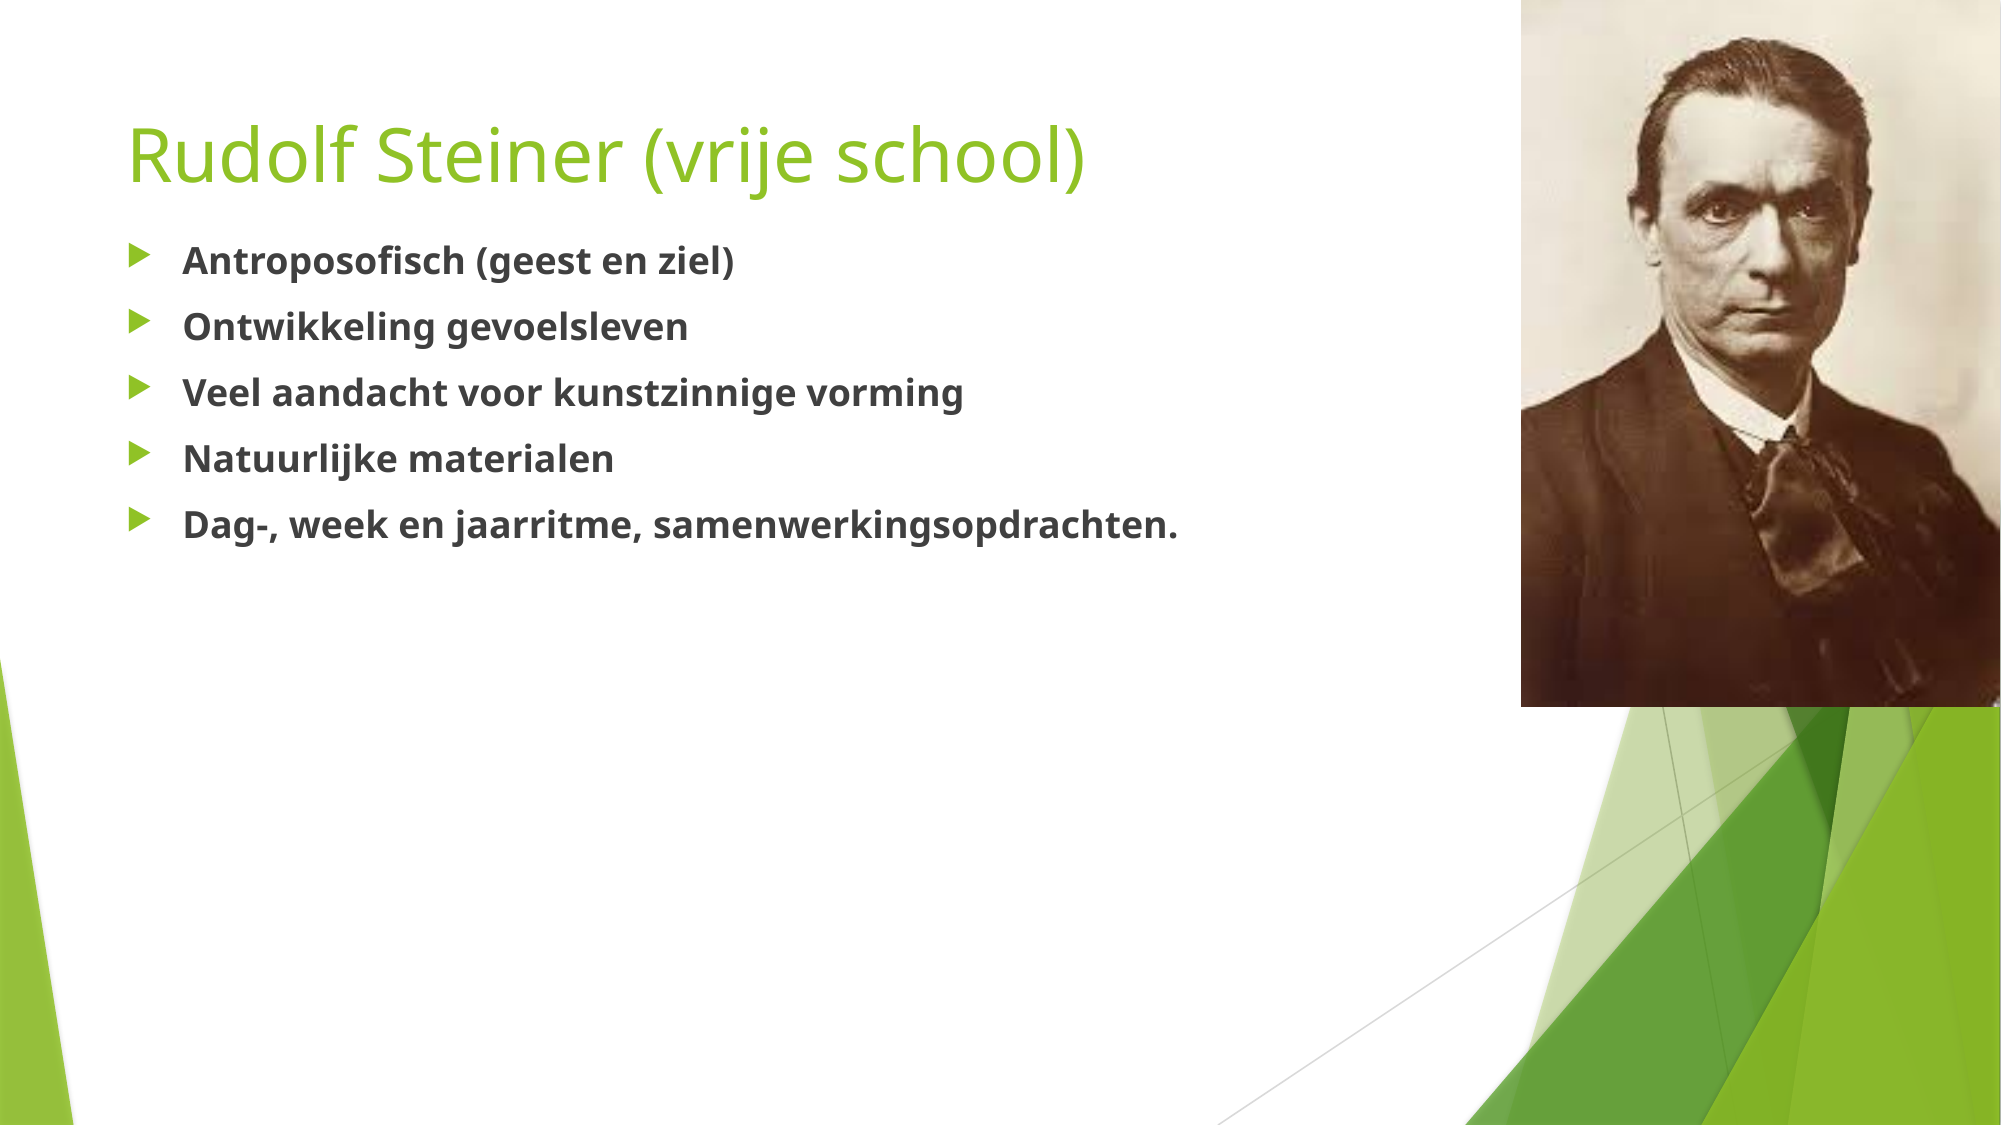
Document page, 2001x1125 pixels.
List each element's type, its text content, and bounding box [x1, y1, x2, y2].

list Antroposofisch (geest en ziel) Ontwikkeling gevoelsleven Veel aandacht voor kunstzinnige vorming Natuurlijke materialen Dag-, week en jaarritme, samenwerkingsopdrachten. [111, 229, 1522, 867]
picture [1520, 0, 2000, 708]
title Rudolf Steiner (vrije school) [111, 99, 1515, 229]
